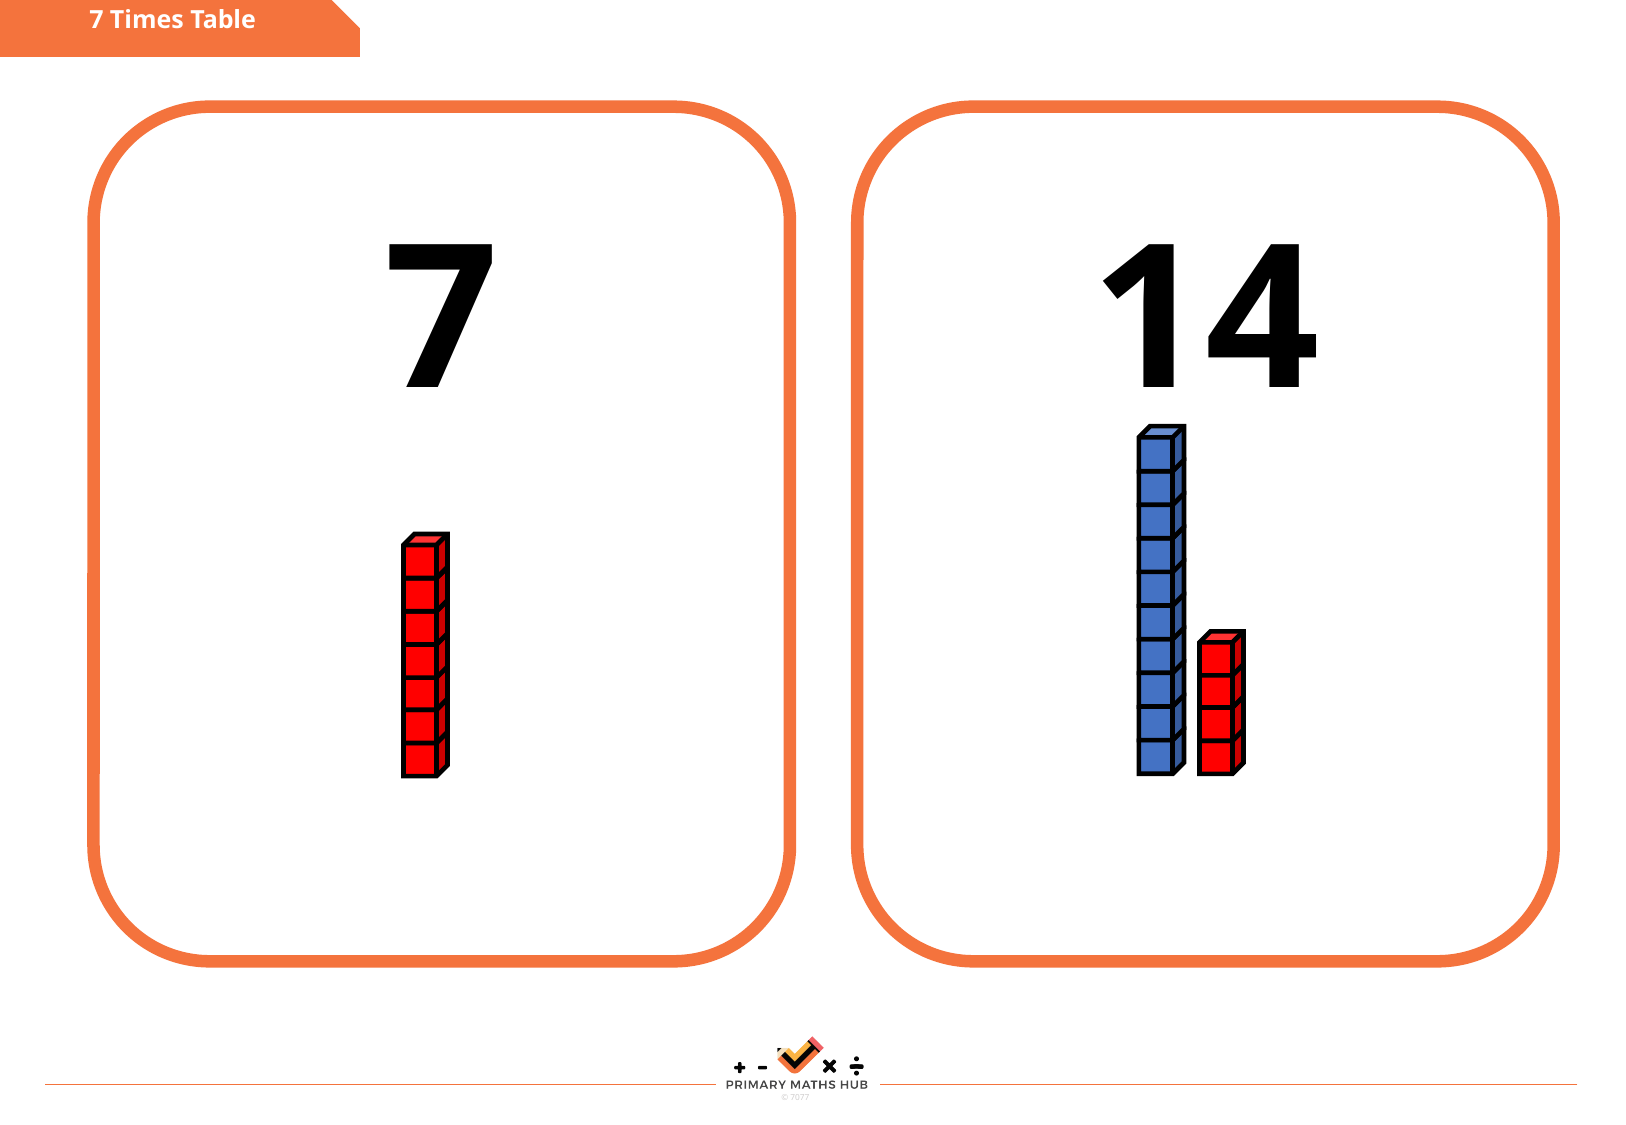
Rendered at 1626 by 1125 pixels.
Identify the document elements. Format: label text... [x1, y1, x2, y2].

text_box 14 [857, 179, 1554, 435]
text_box © 7077 [720, 1084, 870, 1110]
text_box [864, 105, 1547, 179]
text_box [856, 209, 1555, 963]
text_box 7 Times Table [0, 0, 361, 58]
text_box [92, 207, 792, 963]
text_box 7 [93, 179, 790, 435]
picture [722, 1034, 872, 1094]
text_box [1199, 631, 1244, 774]
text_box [1138, 426, 1184, 774]
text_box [403, 534, 448, 777]
text_box [100, 105, 783, 179]
